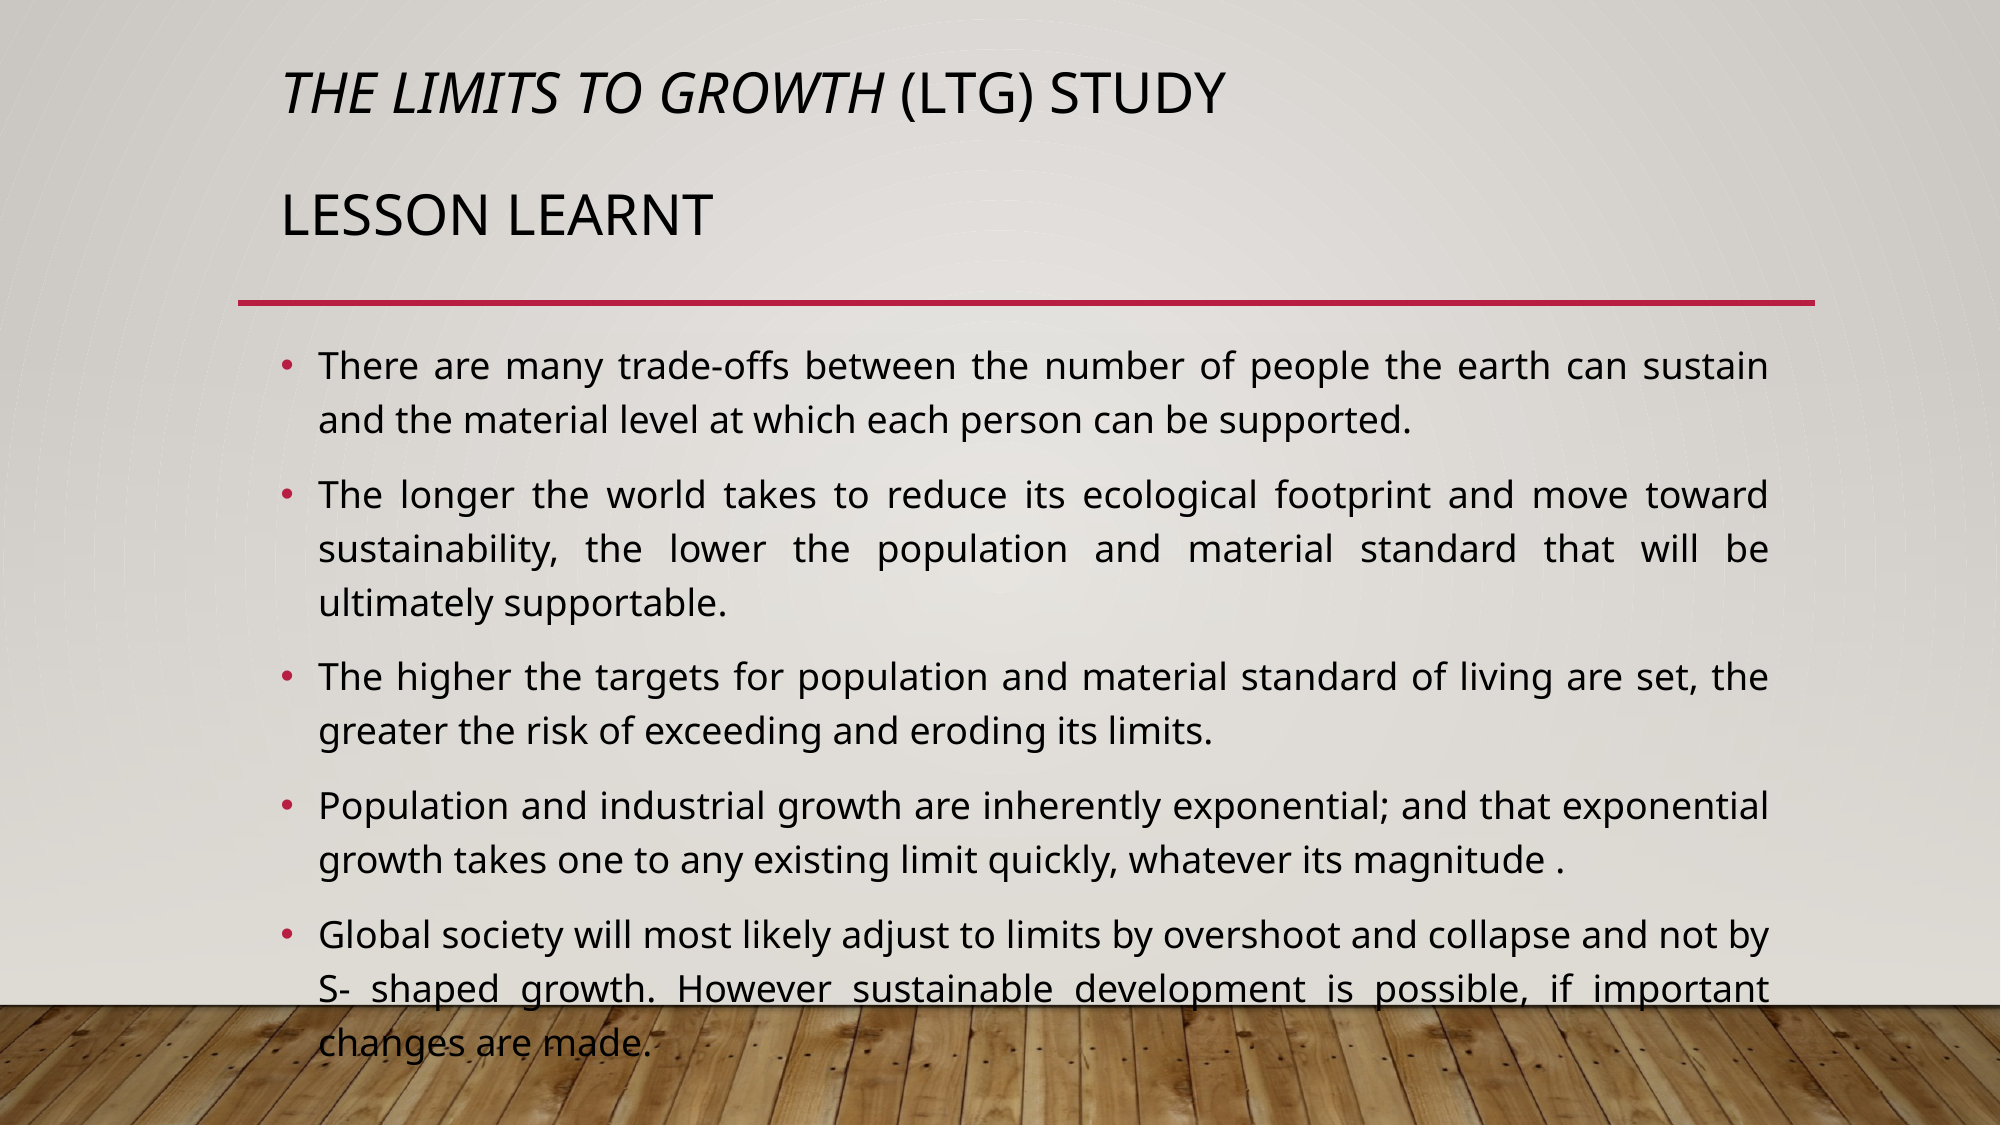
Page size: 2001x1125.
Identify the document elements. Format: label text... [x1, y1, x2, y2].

title The Limits to Growth (LTG) study Lesson learnt [265, 56, 1814, 257]
picture [0, 1005, 2000, 1125]
list There are many trade-offs between the number of people the earth can sustain and the material level at which each person can be supported. The longer the world takes to reduce its ecological footprint and move toward sustainability, the lower the population and material standard that will be ultimately supportable. The higher the targets for population and material standard of living are set, the greater the risk of exceeding and eroding its limits. Population and industrial growth are inherently exponential; and that exponential growth takes one to any existing limit quickly, whatever its magnitude . Global society will most likely adjust to limits by overshoot and collapse and not by S- shaped growth. However sustainable development is possible, if important changes are made. [265, 325, 1786, 1069]
